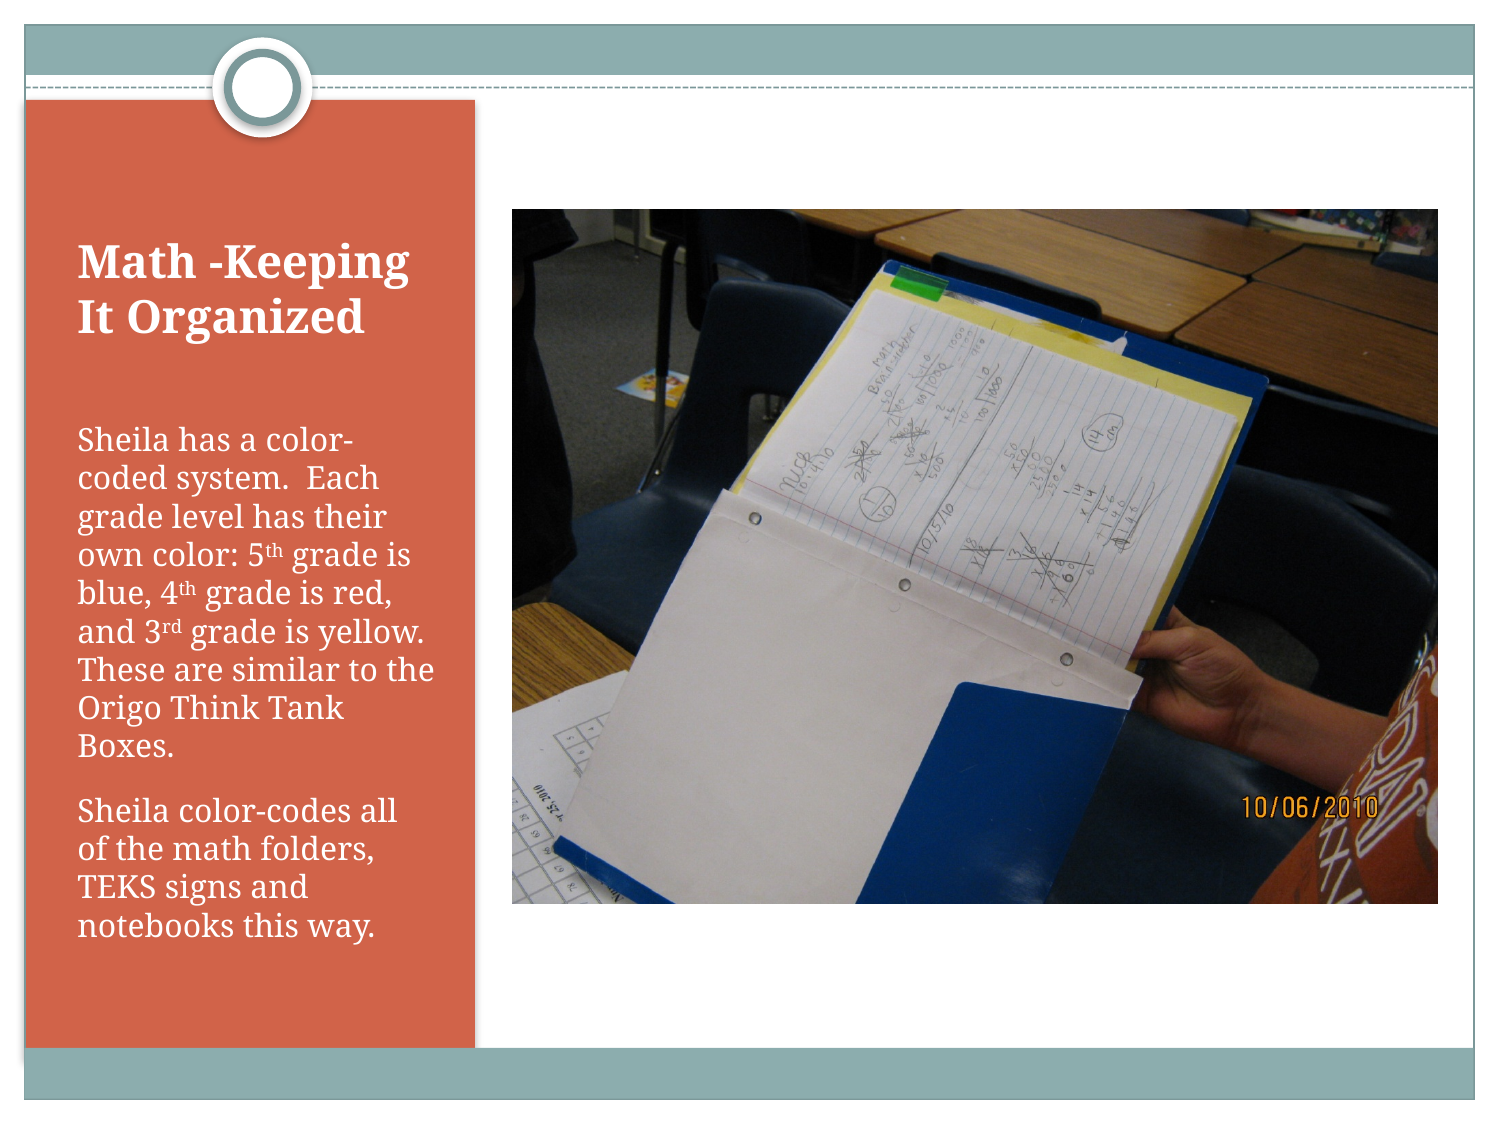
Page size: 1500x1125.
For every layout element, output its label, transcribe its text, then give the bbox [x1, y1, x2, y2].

title Math -Keeping It Organized [62, 149, 450, 350]
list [512, 209, 1438, 904]
list Sheila has a color-coded system. Each grade level has their own color: 5th grade is blue, 4th grade is red, and 3rd grade is yellow. These are similar to the Origo Think Tank Boxes. Sheila color-codes all of the math folders, TEKS signs and notebooks this way. [62, 412, 450, 955]
